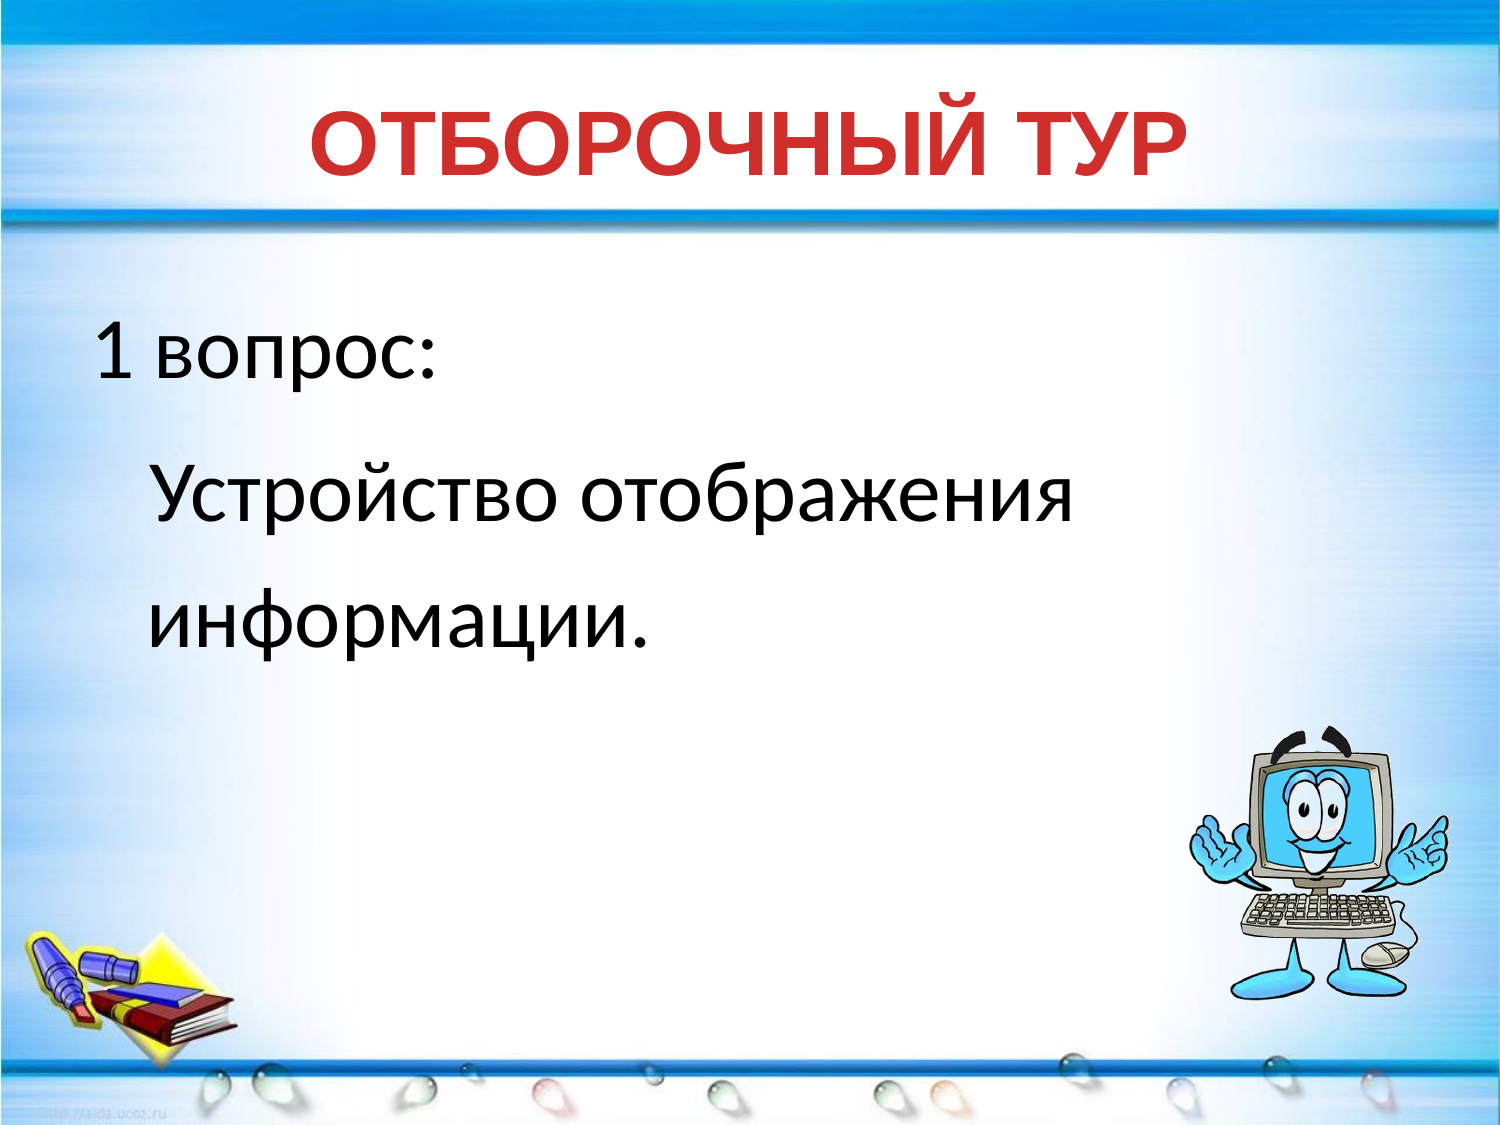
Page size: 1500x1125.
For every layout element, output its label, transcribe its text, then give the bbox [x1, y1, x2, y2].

title ОТБОРОЧНЫЙ ТУР [75, 45, 1425, 233]
picture [0, 0, 1500, 1125]
list 1 вопрос: Устройство отображения информации. [75, 262, 1425, 1005]
